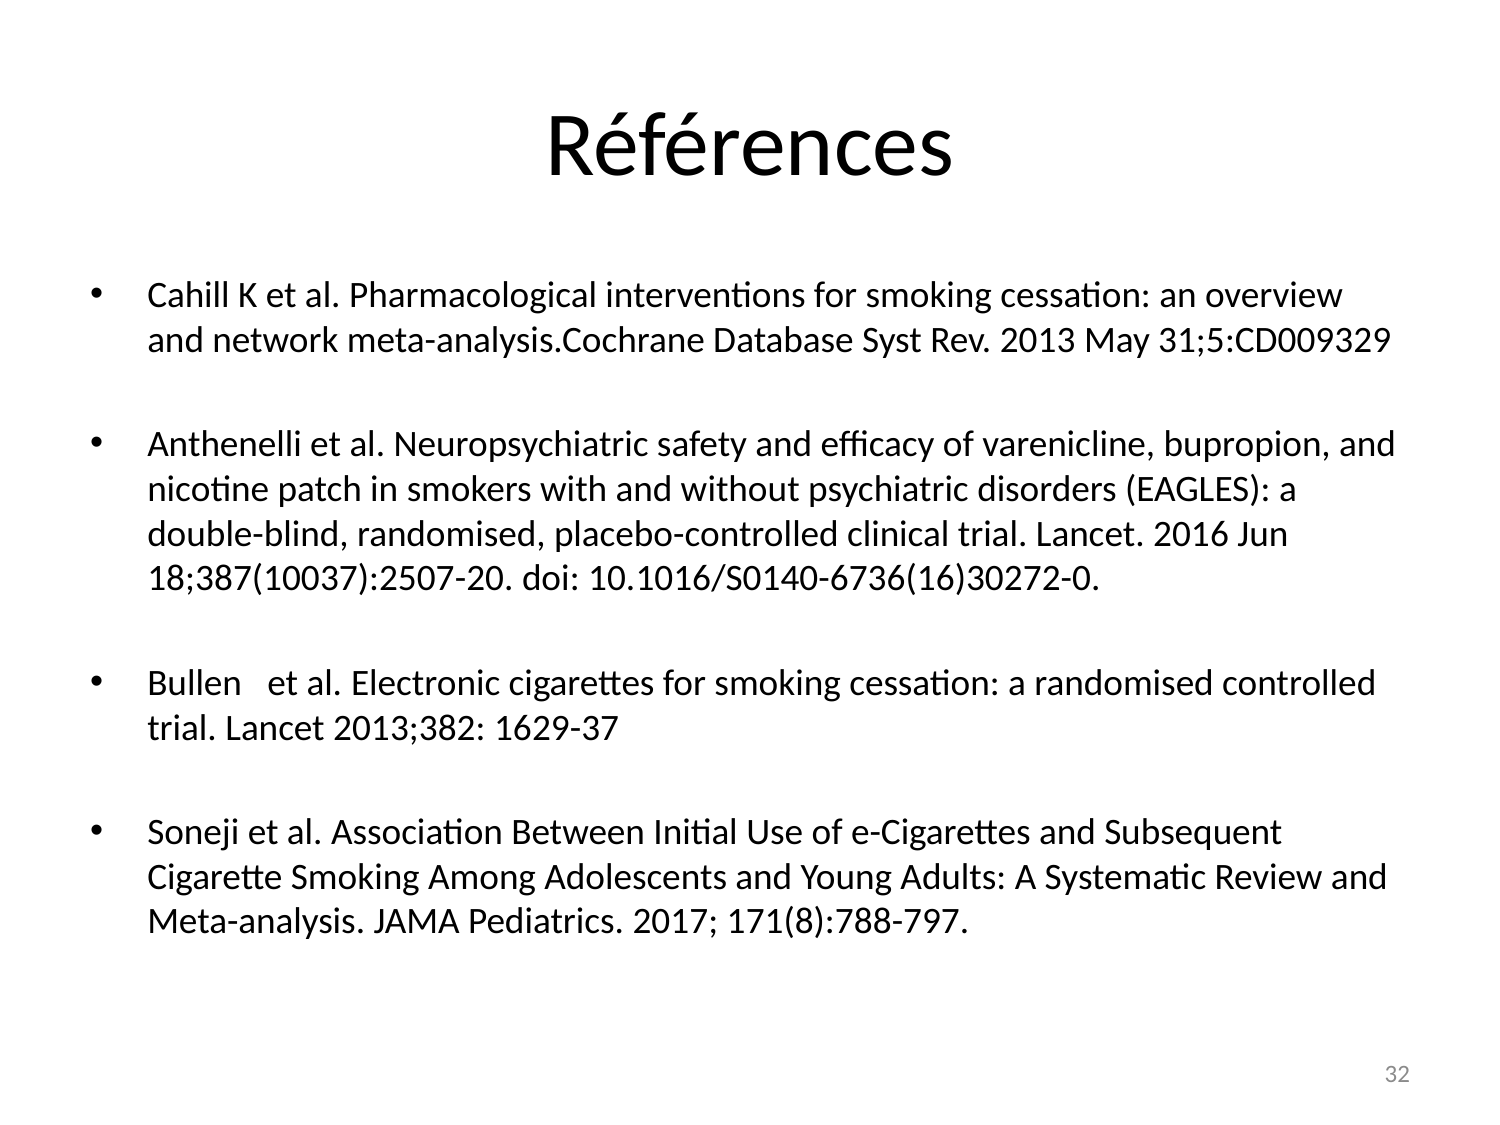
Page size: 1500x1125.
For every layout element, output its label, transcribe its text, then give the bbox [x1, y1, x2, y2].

title Références [75, 45, 1425, 233]
slide_number 32 [1074, 1042, 1425, 1103]
list Cahill K et al. Pharmacological interventions for smoking cessation: an overview and network meta-analysis.Cochrane Database Syst Rev. 2013 May 31;5:CD009329 Anthenelli et al. Neuropsychiatric safety and efficacy of varenicline, bupropion, and nicotine patch in smokers with and without psychiatric disorders (EAGLES): a double-blind, randomised, placebo-controlled clinical trial. Lancet. 2016 Jun 18;387(10037):2507-20. doi: 10.1016/S0140-6736(16)30272-0. Bullen et al. Electronic cigarettes for smoking cessation: a randomised controlled trial. Lancet 2013;382: 1629-37 Soneji et al. Association Between Initial Use of e-Cigarettes and Subsequent Cigarette Smoking Among Adolescents and Young Adults: A Systematic Review and Meta-analysis. JAMA Pediatrics. 2017; 171(8):788-797. [75, 262, 1425, 1005]
